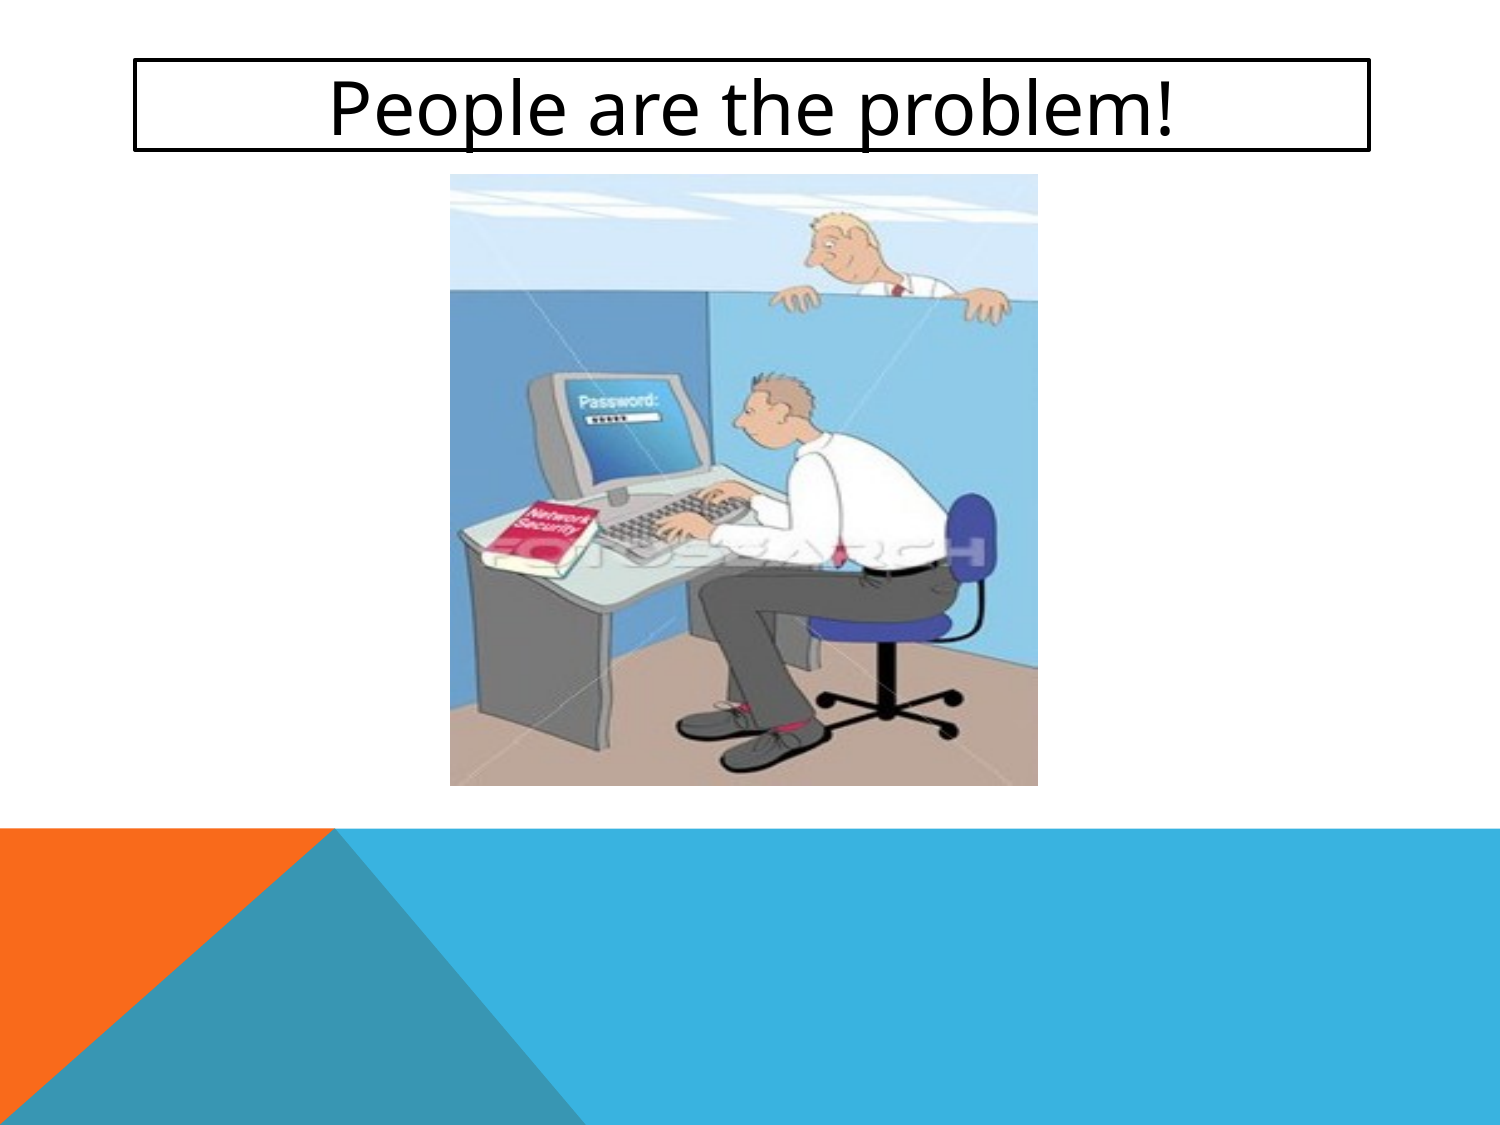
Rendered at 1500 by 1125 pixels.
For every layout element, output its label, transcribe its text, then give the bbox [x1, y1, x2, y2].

title People are the problem! [133, 58, 1371, 152]
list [449, 174, 1038, 786]
